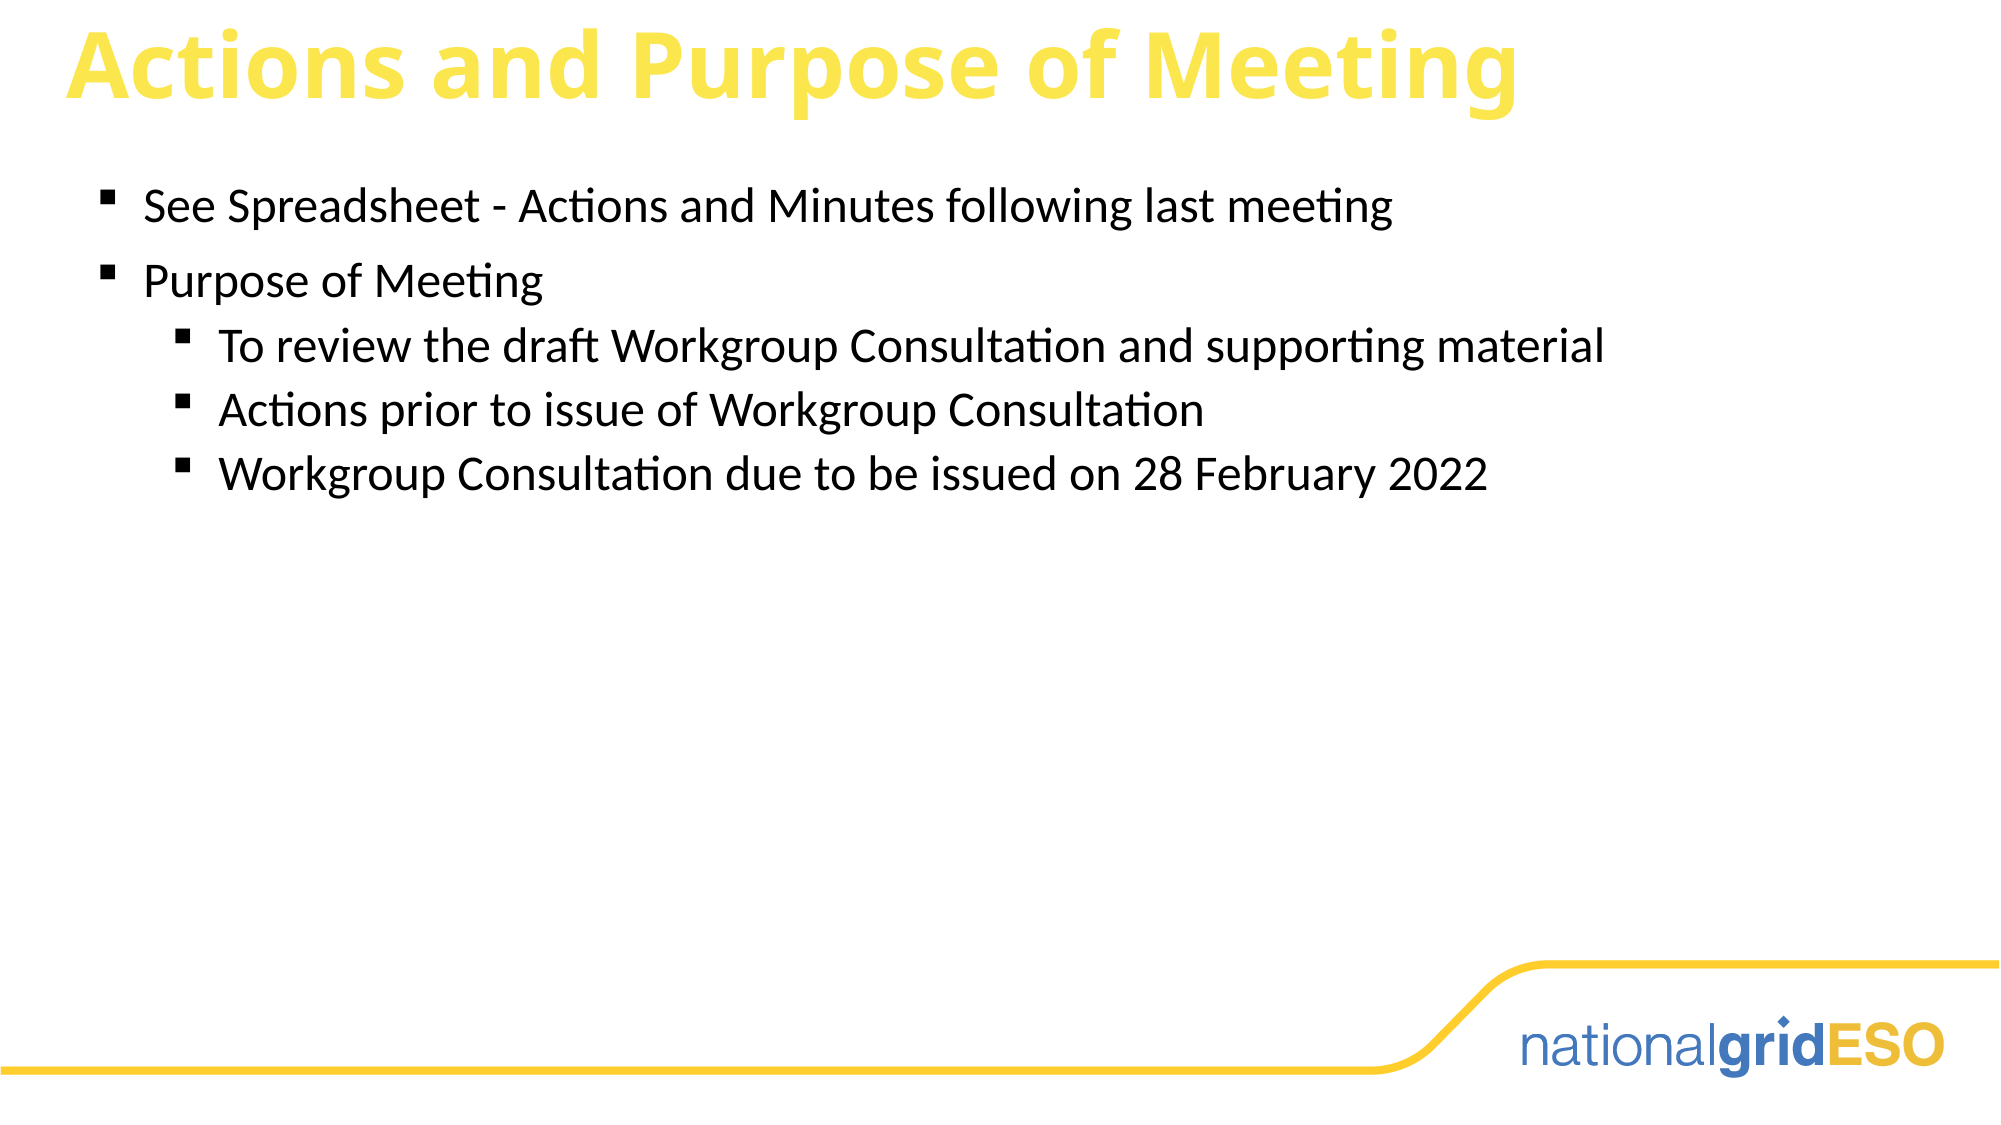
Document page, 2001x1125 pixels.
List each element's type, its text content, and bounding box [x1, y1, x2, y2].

picture [0, 954, 2000, 1125]
list See Spreadsheet - Actions and Minutes following last meeting Purpose of Meeting To review the draft Workgroup Consultation and supporting material Actions prior to issue of Workgroup Consultation Workgroup Consultation due to be issued on 28 February 2022 [81, 172, 1925, 545]
title Actions and Purpose of Meeting [51, 0, 1567, 142]
